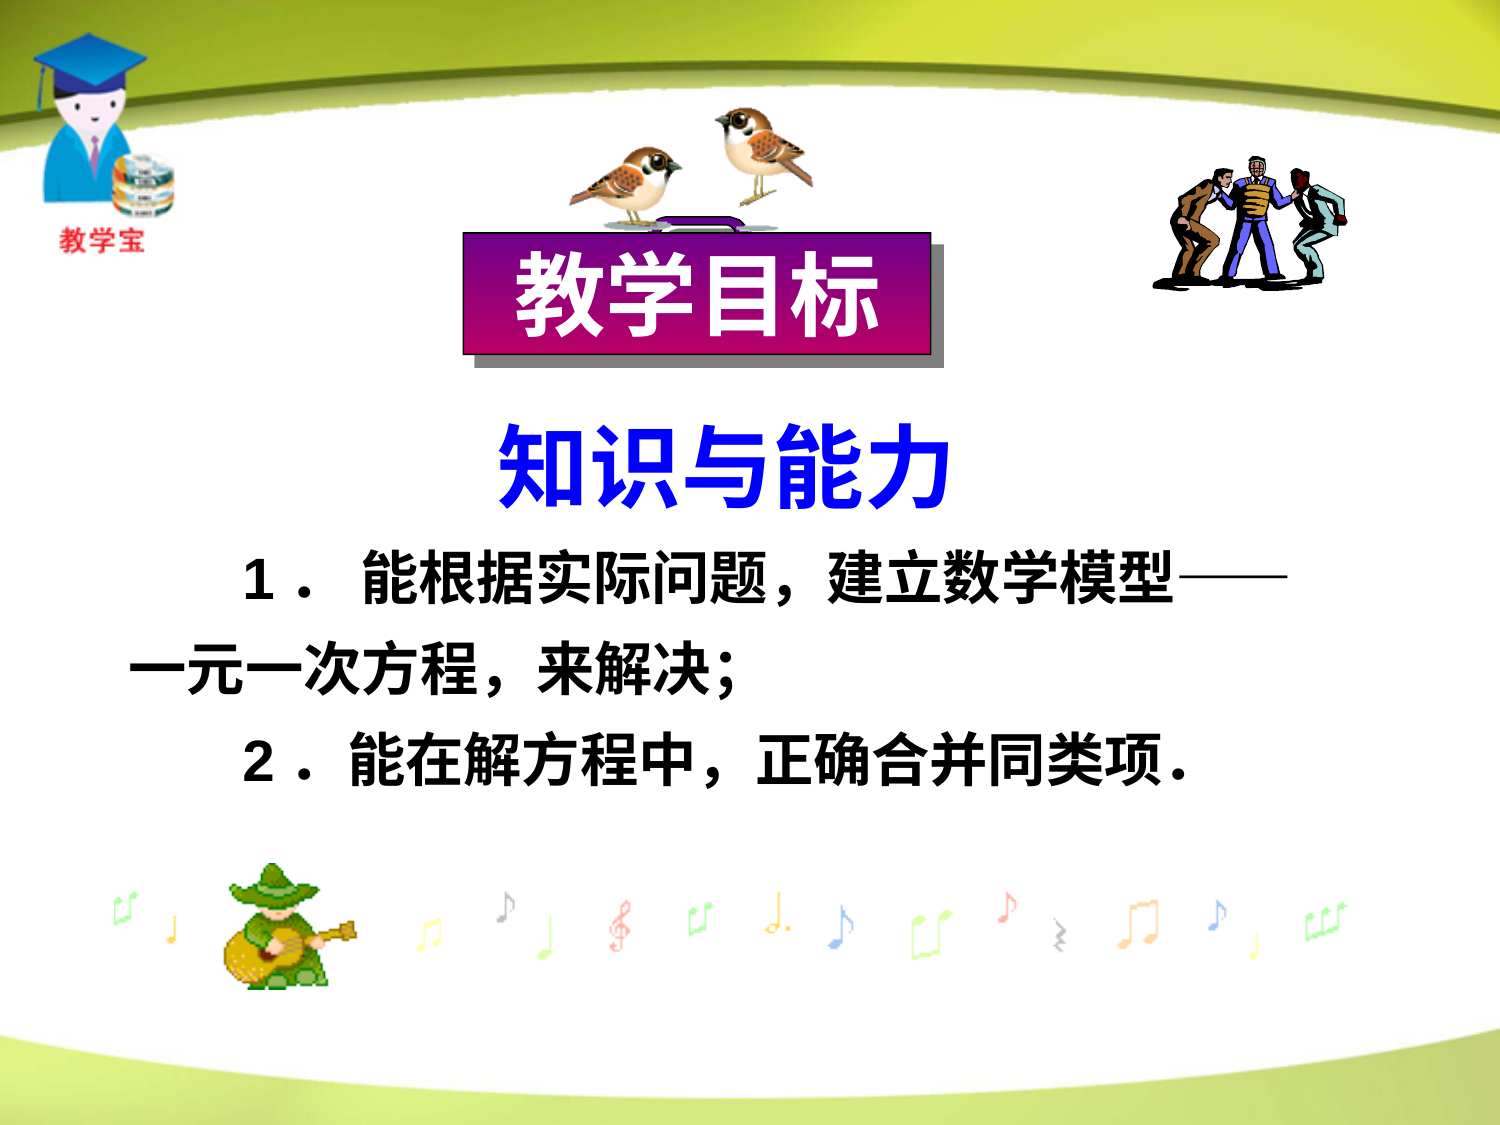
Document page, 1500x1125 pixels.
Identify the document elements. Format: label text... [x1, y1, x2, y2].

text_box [463, 73, 931, 355]
text_box 知识与能力 1． 能根据实际问题，建立数学模型——一元一次方程，来解决； 2．能在解方程中，正确合并同类项． [113, 369, 1341, 801]
picture [0, 0, 1500, 1125]
